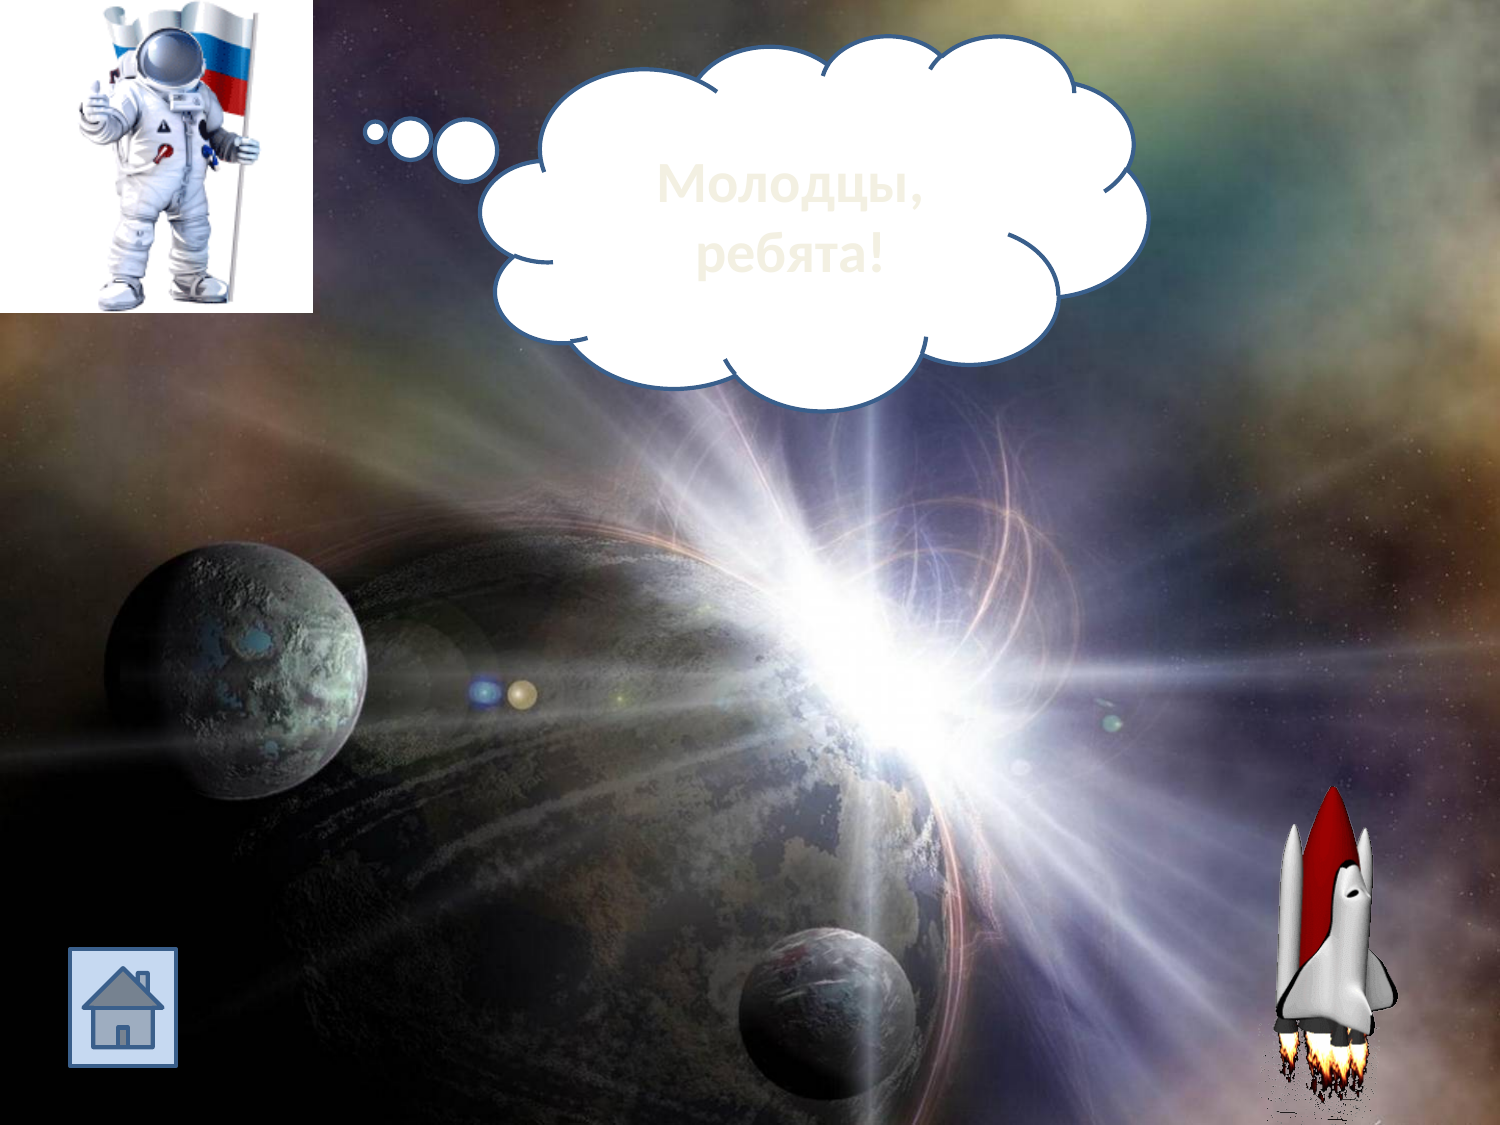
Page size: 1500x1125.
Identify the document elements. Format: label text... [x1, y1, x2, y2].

text_box [1135, 771, 1500, 1125]
picture [0, 0, 1500, 1125]
text_box [68, 947, 178, 1068]
text_box Молодцы, ребята! [362, 116, 500, 184]
text_box [316, 0, 1500, 155]
text_box Молодцы, ребята! [477, 34, 1151, 414]
